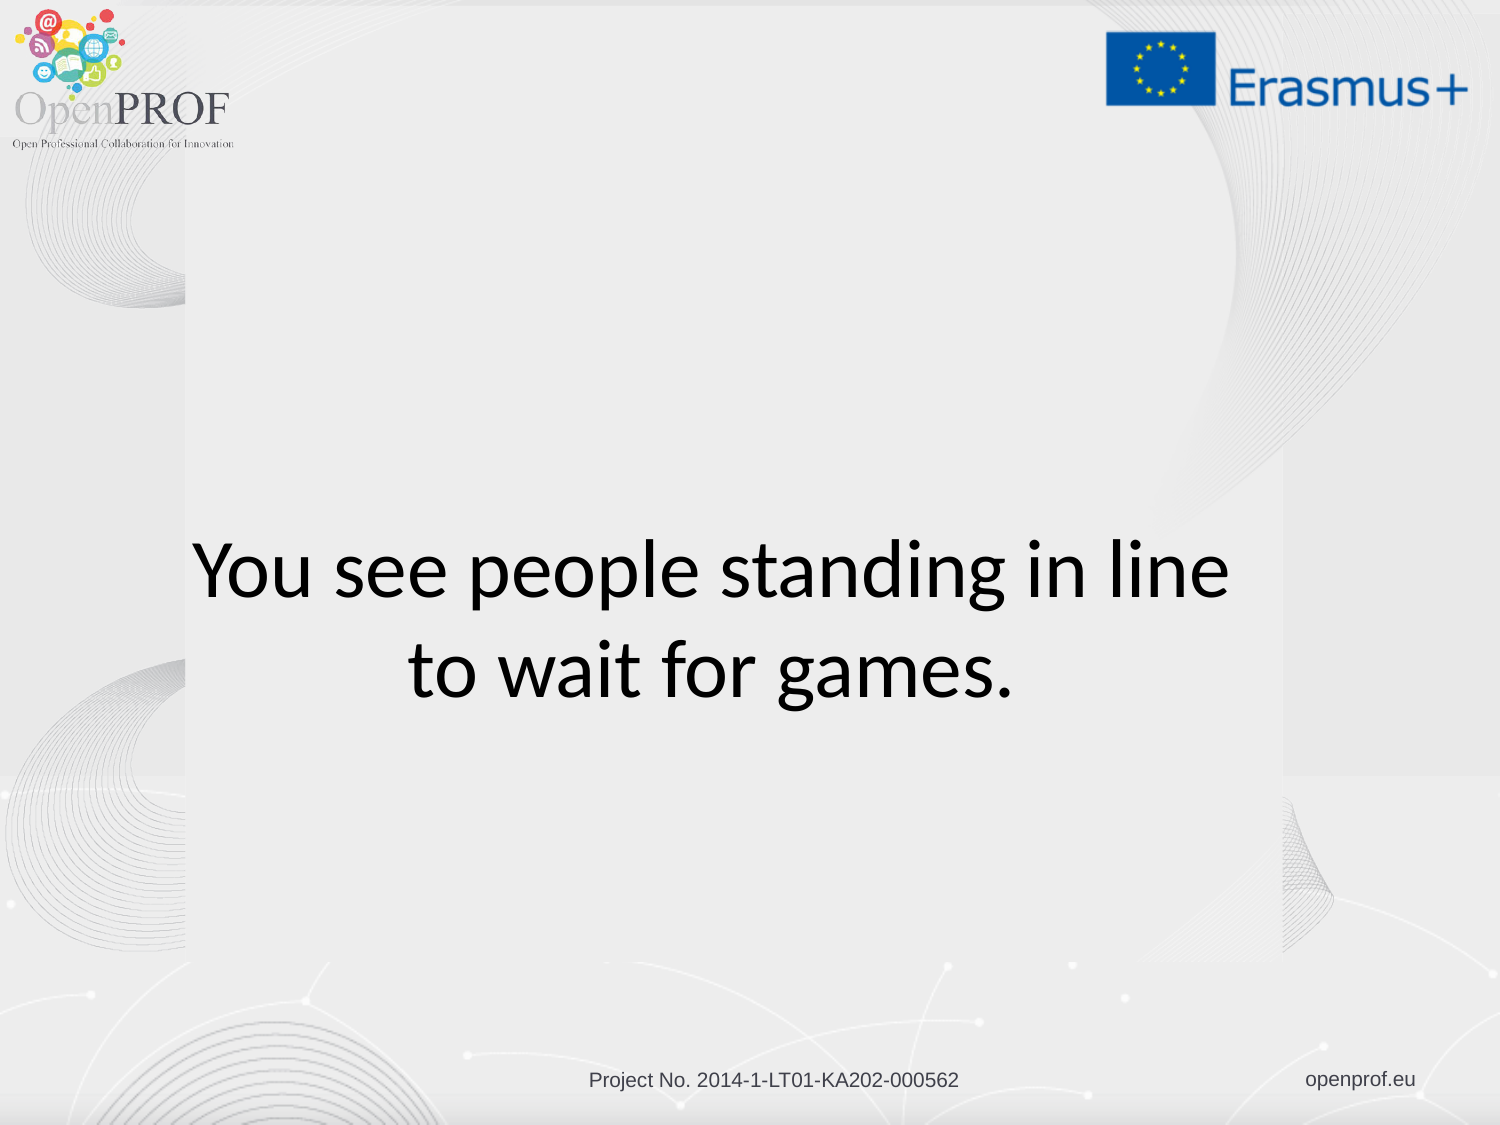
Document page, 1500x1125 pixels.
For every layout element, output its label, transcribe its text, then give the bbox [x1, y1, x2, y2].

picture [0, 0, 1500, 1125]
text_box You see people standing in line to wait for games. [172, 506, 1251, 724]
